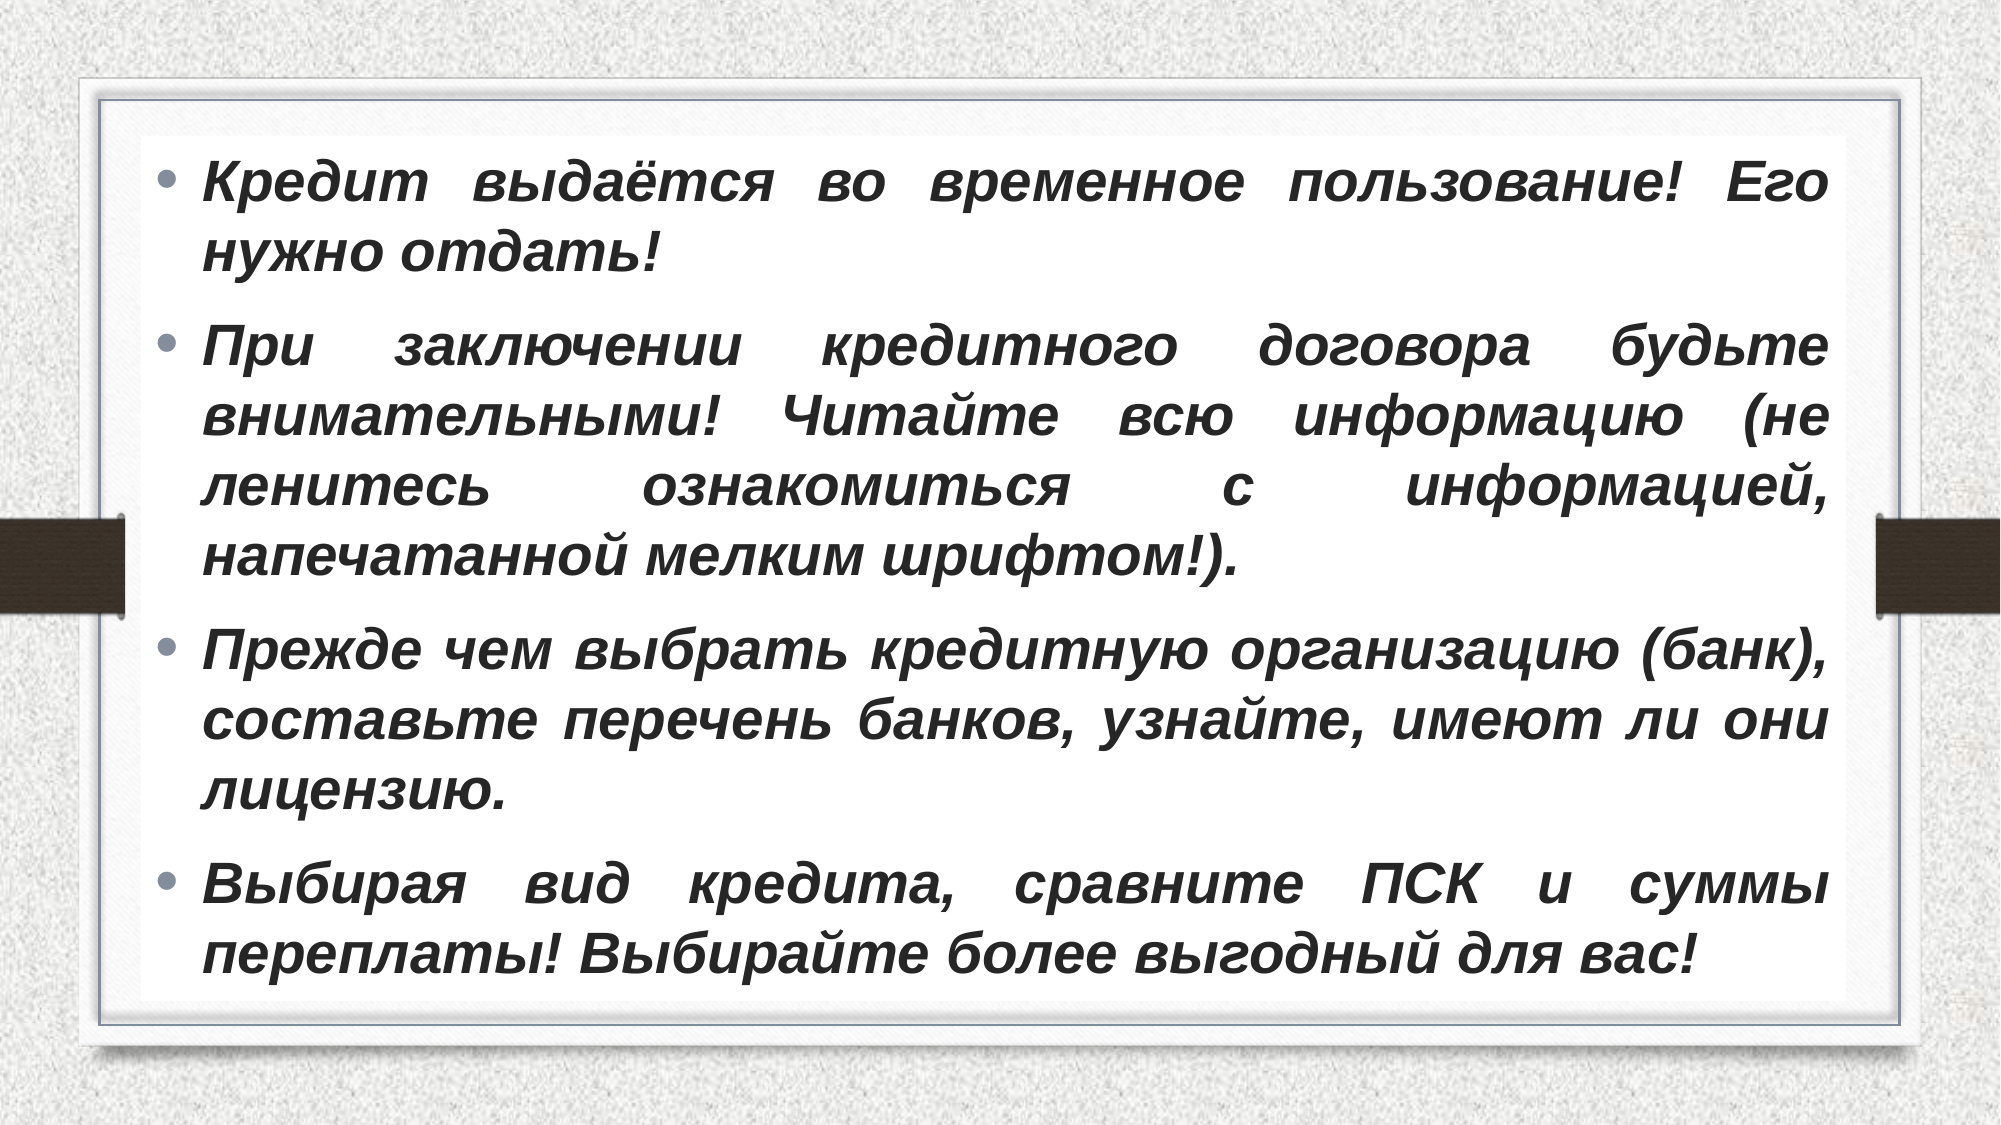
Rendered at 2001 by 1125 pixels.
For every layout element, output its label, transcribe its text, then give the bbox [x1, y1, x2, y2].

picture [0, 0, 2001, 1125]
list Кредит выдаётся во временное пользование! Его нужно отдать! При заключении кредитного договора будьте внимательными! Читайте всю информацию (не ленитесь ознакомиться с информацией, напечатанной мелким шрифтом!). Прежде чем выбрать кредитную организацию (банк), составьте перечень банков, узнайте, имеют ли они лицензию. Выбирая вид кредита, сравните ПСК и суммы переплаты! Выбирайте более выгодный для вас! [140, 135, 1846, 1001]
